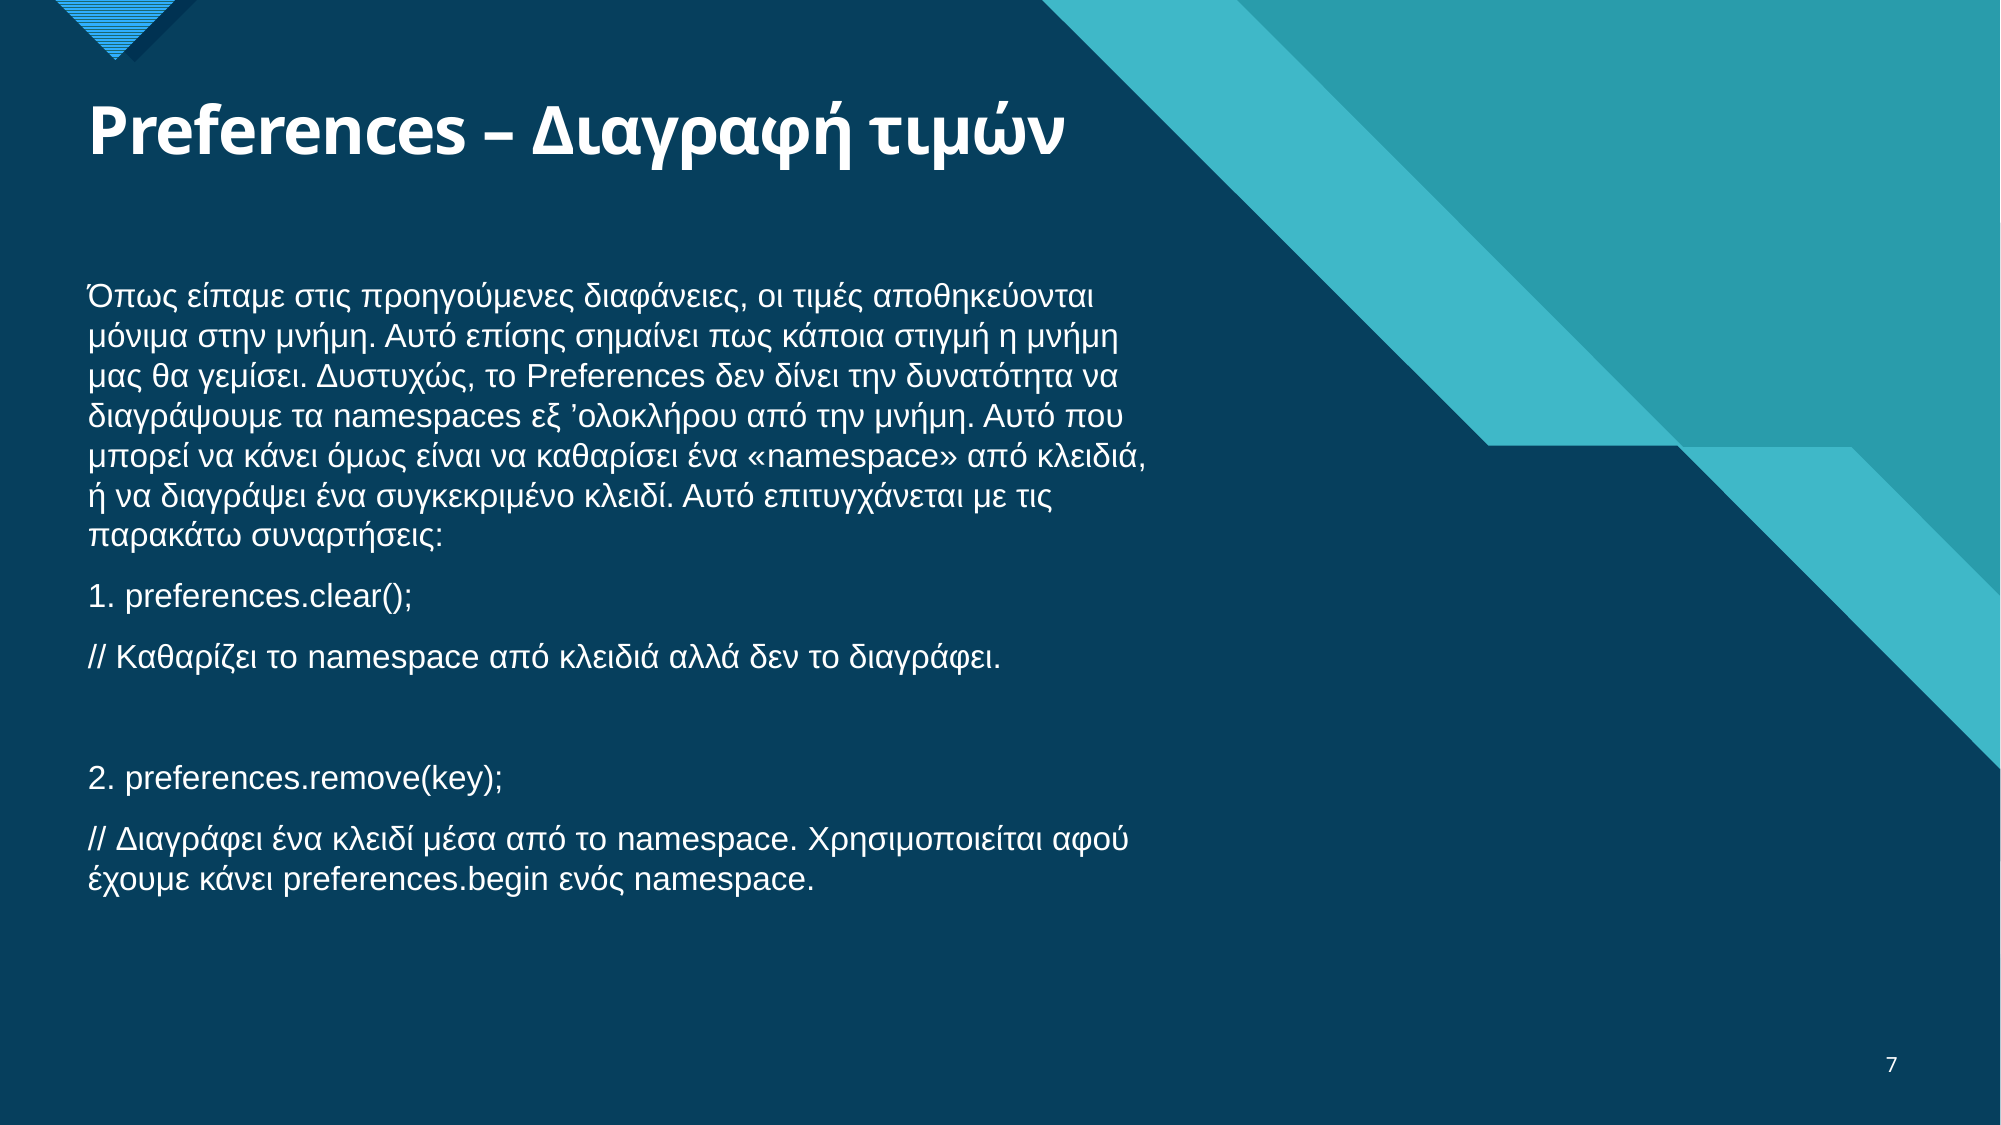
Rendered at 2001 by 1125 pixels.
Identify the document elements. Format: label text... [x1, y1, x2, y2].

title Preferences – Διαγραφή τιμών [72, 89, 1913, 177]
slide_number 7 [1845, 1035, 1913, 1096]
list Όπως είπαμε στις προηγούμενες διαφάνειες, οι τιμές αποθηκεύονται μόνιμα στην μνήμη. Αυτό επίσης σημαίνει πως κάποια στιγμή η μνήμη μας θα γεμίσει. Δυστυχώς, το Preferences δεν δίνει την δυνατότητα να διαγράψουμε τα namespaces εξ ’ολοκλήρου από την μνήμη. Αυτό που μπορεί να κάνει όμως είναι να καθαρίσει ένα «namespace» από κλειδιά, ή να διαγράψει ένα συγκεκριμένο κλειδί. Αυτό επιτυγχάνεται με τις παρακάτω συναρτήσεις: 1. preferences.clear(); // Καθαρίζει το namespace από κλειδιά αλλά δεν το διαγράφει. 2. preferences.remove(key); // Διαγράφει ένα κλειδί μέσα από το namespace. Χρησιμοποιείται αφού έχουμε κάνει preferences.begin ενός namespace. [72, 266, 1175, 939]
